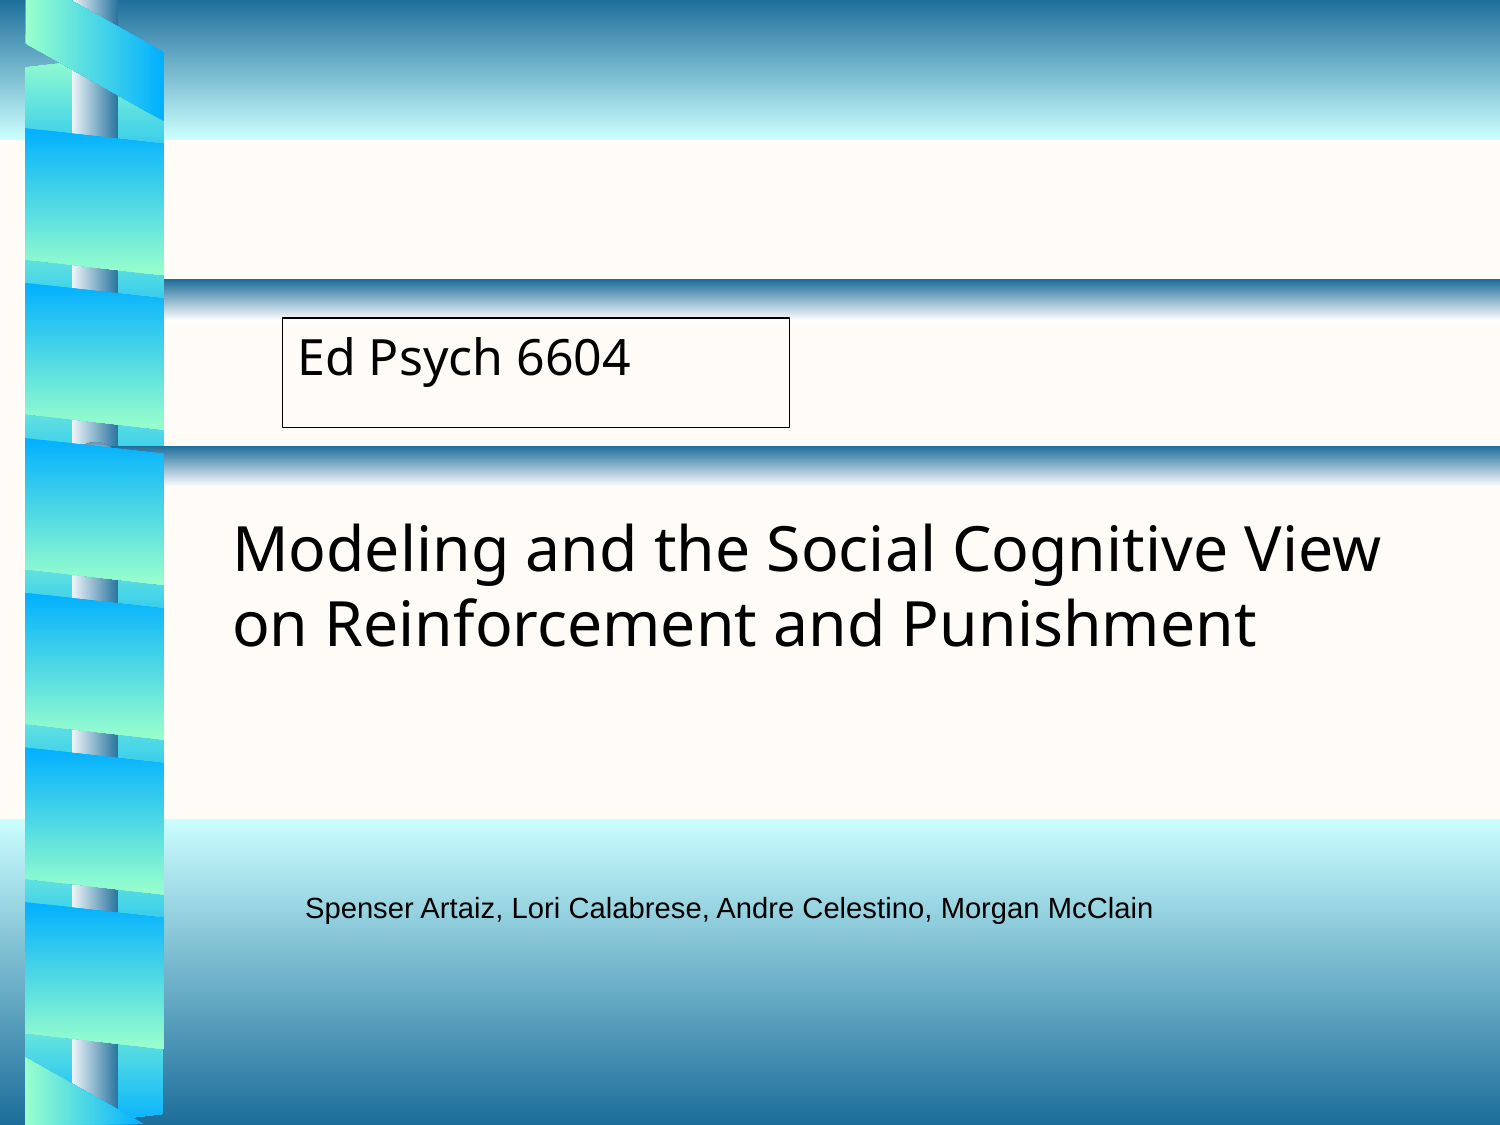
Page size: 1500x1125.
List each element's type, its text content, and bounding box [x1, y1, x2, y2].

text_box Ed Psych 6604 [282, 318, 790, 428]
text_box Spenser Artaiz, Lori Calabrese, Andre Celestino, Morgan McClain [290, 873, 1346, 1038]
text_box [282, 513, 1122, 637]
text_box Modeling and the Social Cognitive View on Reinforcement and Punishment [217, 493, 1486, 806]
